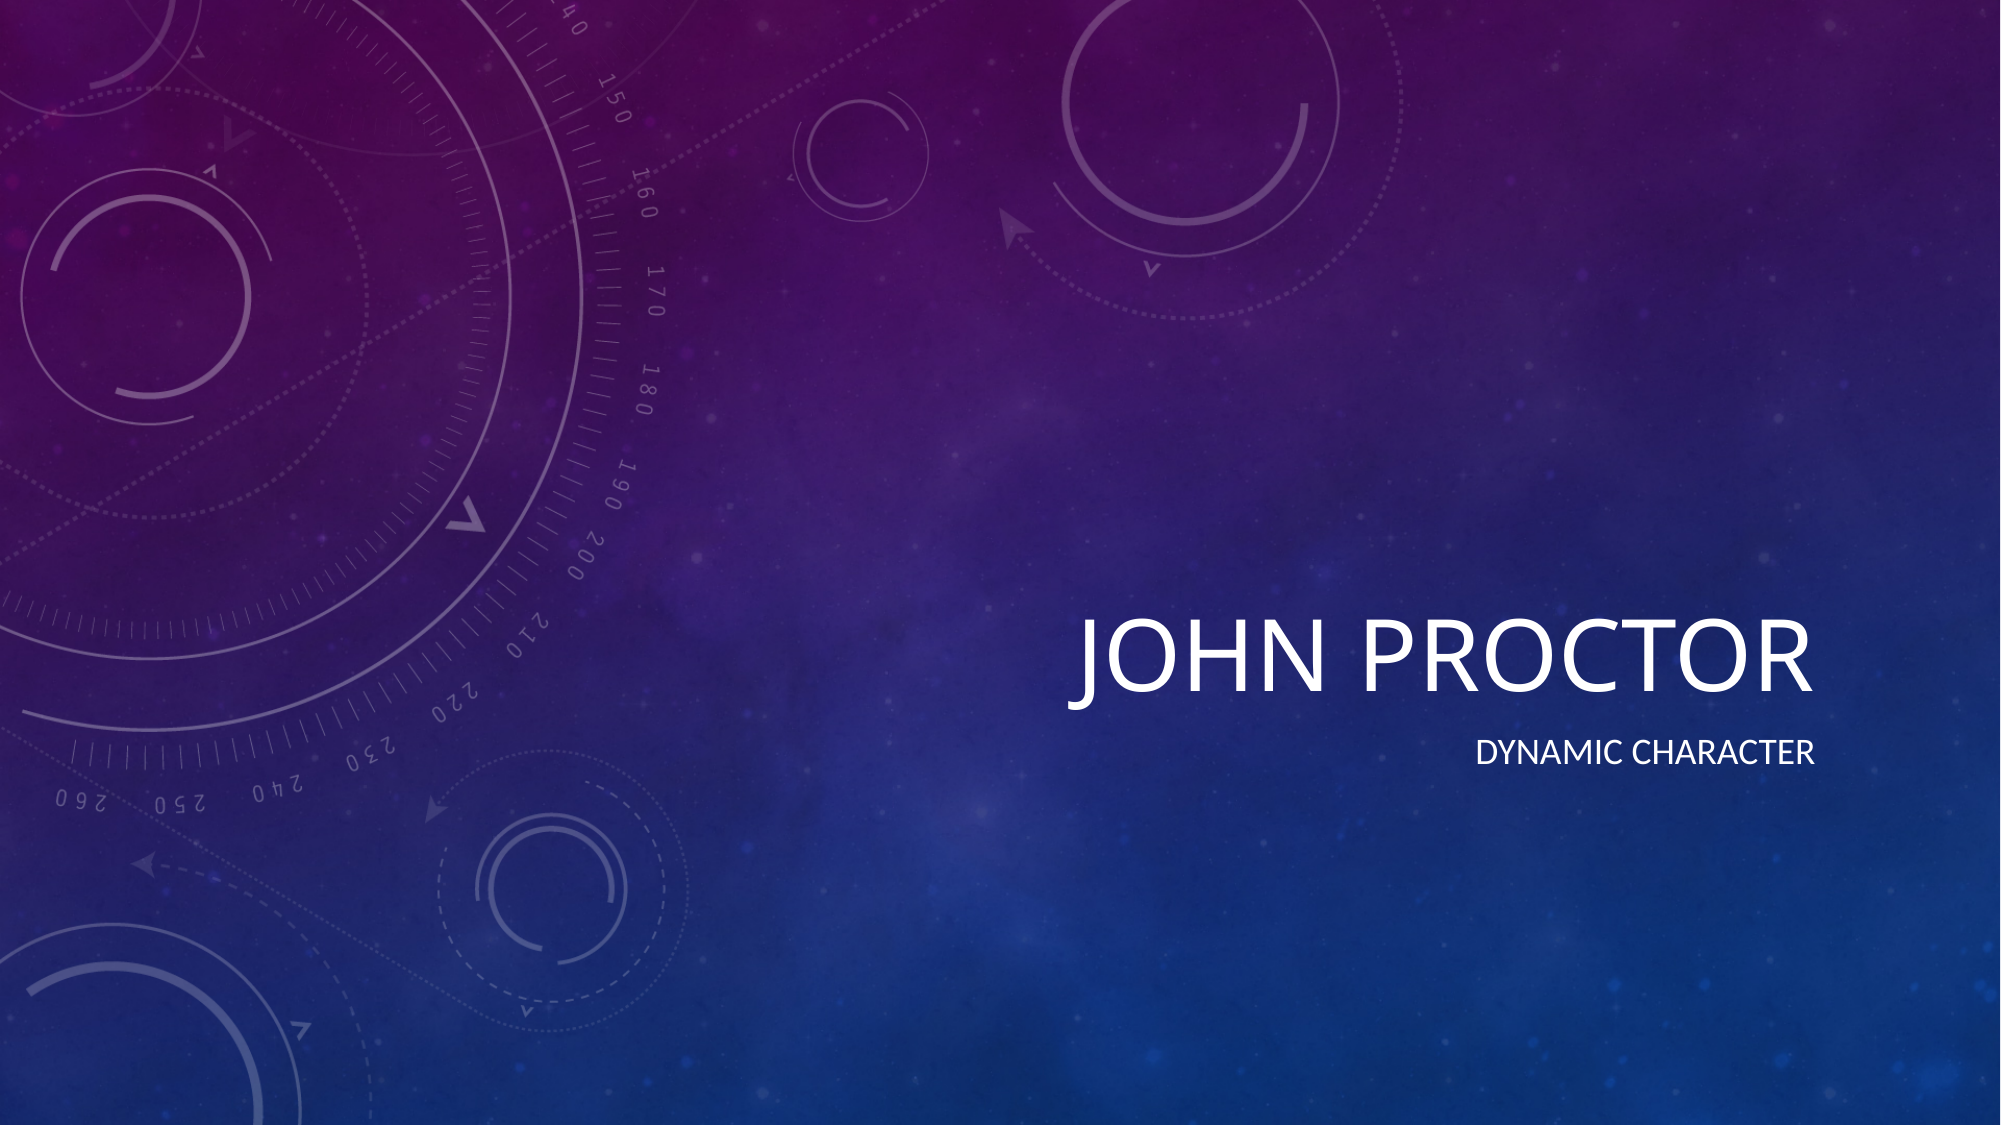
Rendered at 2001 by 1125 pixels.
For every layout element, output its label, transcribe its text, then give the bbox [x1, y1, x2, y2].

picture [0, 0, 2001, 1125]
title John Proctor [650, 322, 1831, 719]
subtitle Dynamic Character [650, 719, 1831, 950]
